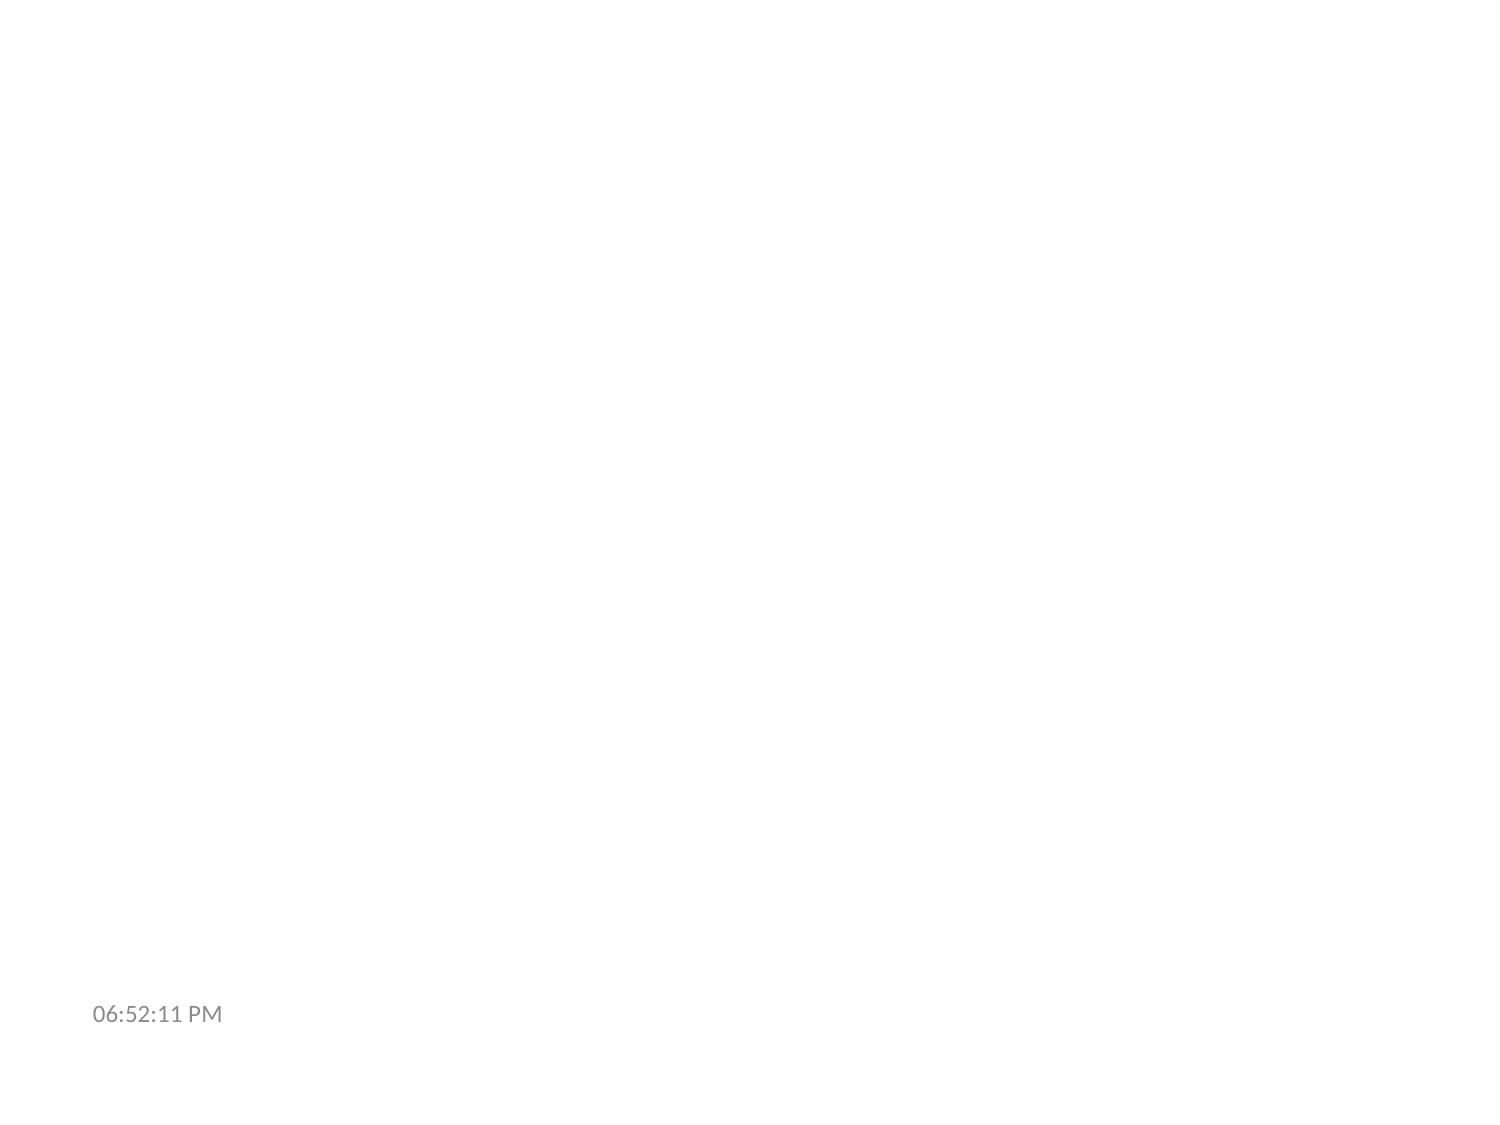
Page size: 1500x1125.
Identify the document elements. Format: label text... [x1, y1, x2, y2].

text_box 3:35:09 PM [77, 982, 428, 1043]
